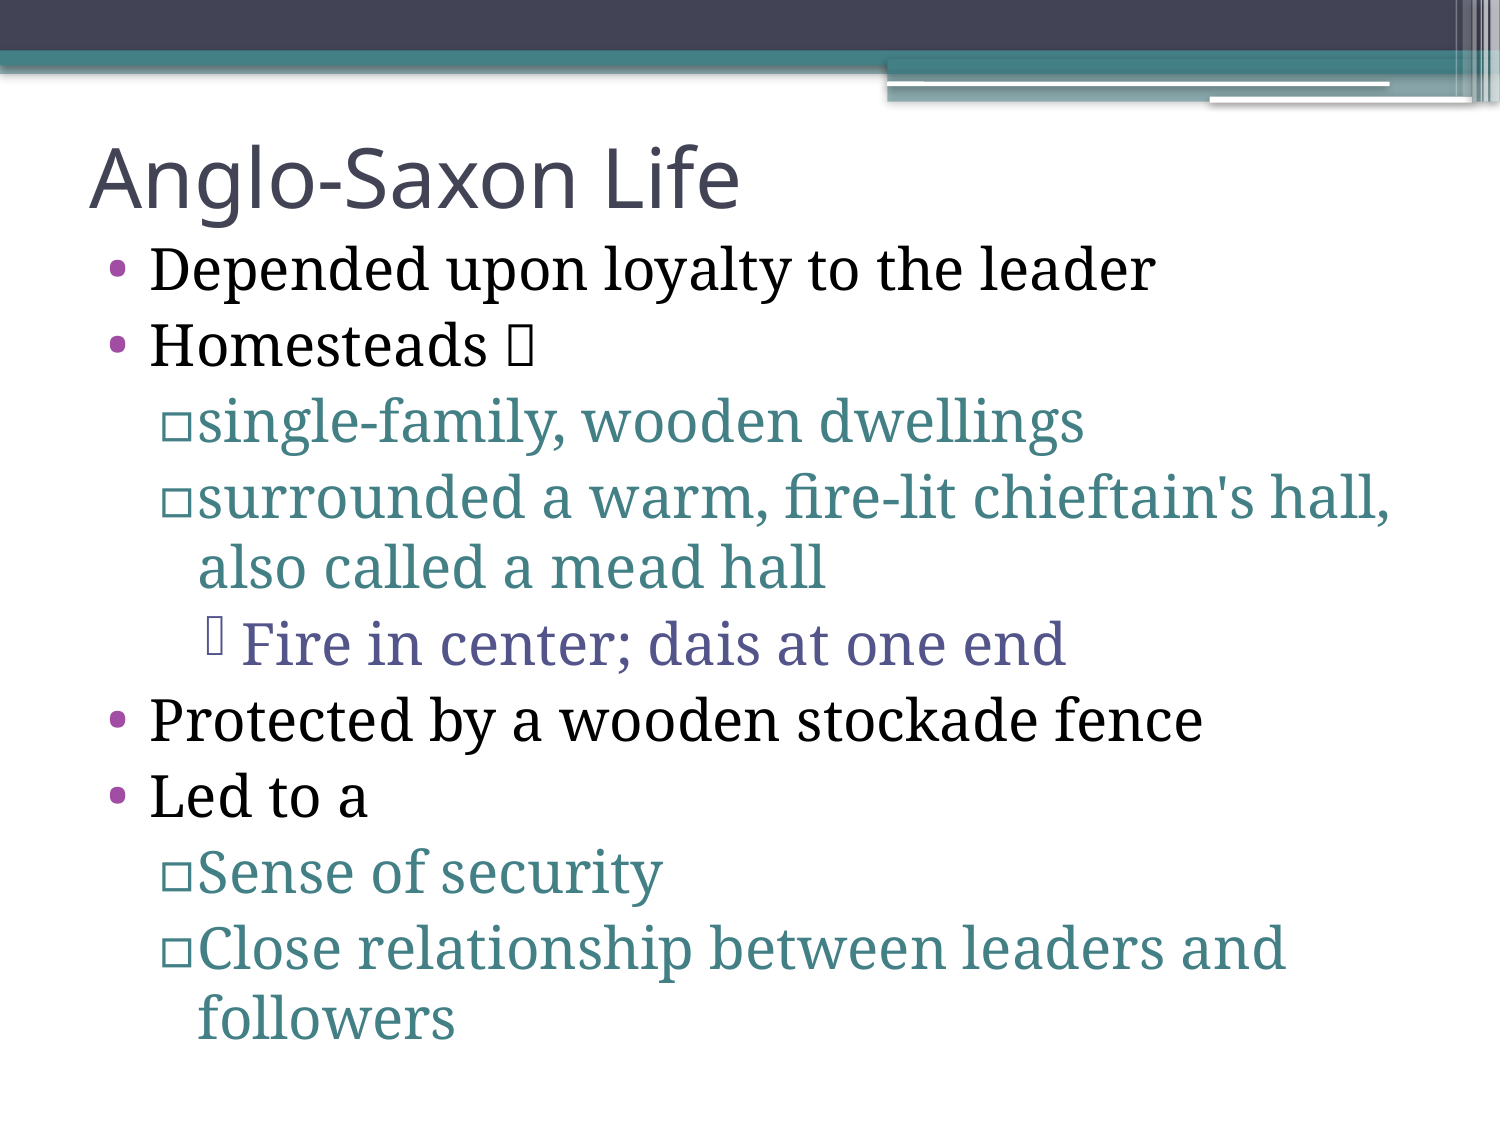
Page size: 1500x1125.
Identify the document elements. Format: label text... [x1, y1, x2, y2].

title Anglo-Saxon Life [75, 87, 1425, 224]
list Depended upon loyalty to the leader Homesteads  single-family, wooden dwellings surrounded a warm, fire-lit chieftain's hall, also called a mead hall Fire in center; dais at one end Protected by a wooden stockade fence Led to a Sense of security Close relationship between leaders and followers [75, 224, 1425, 1079]
